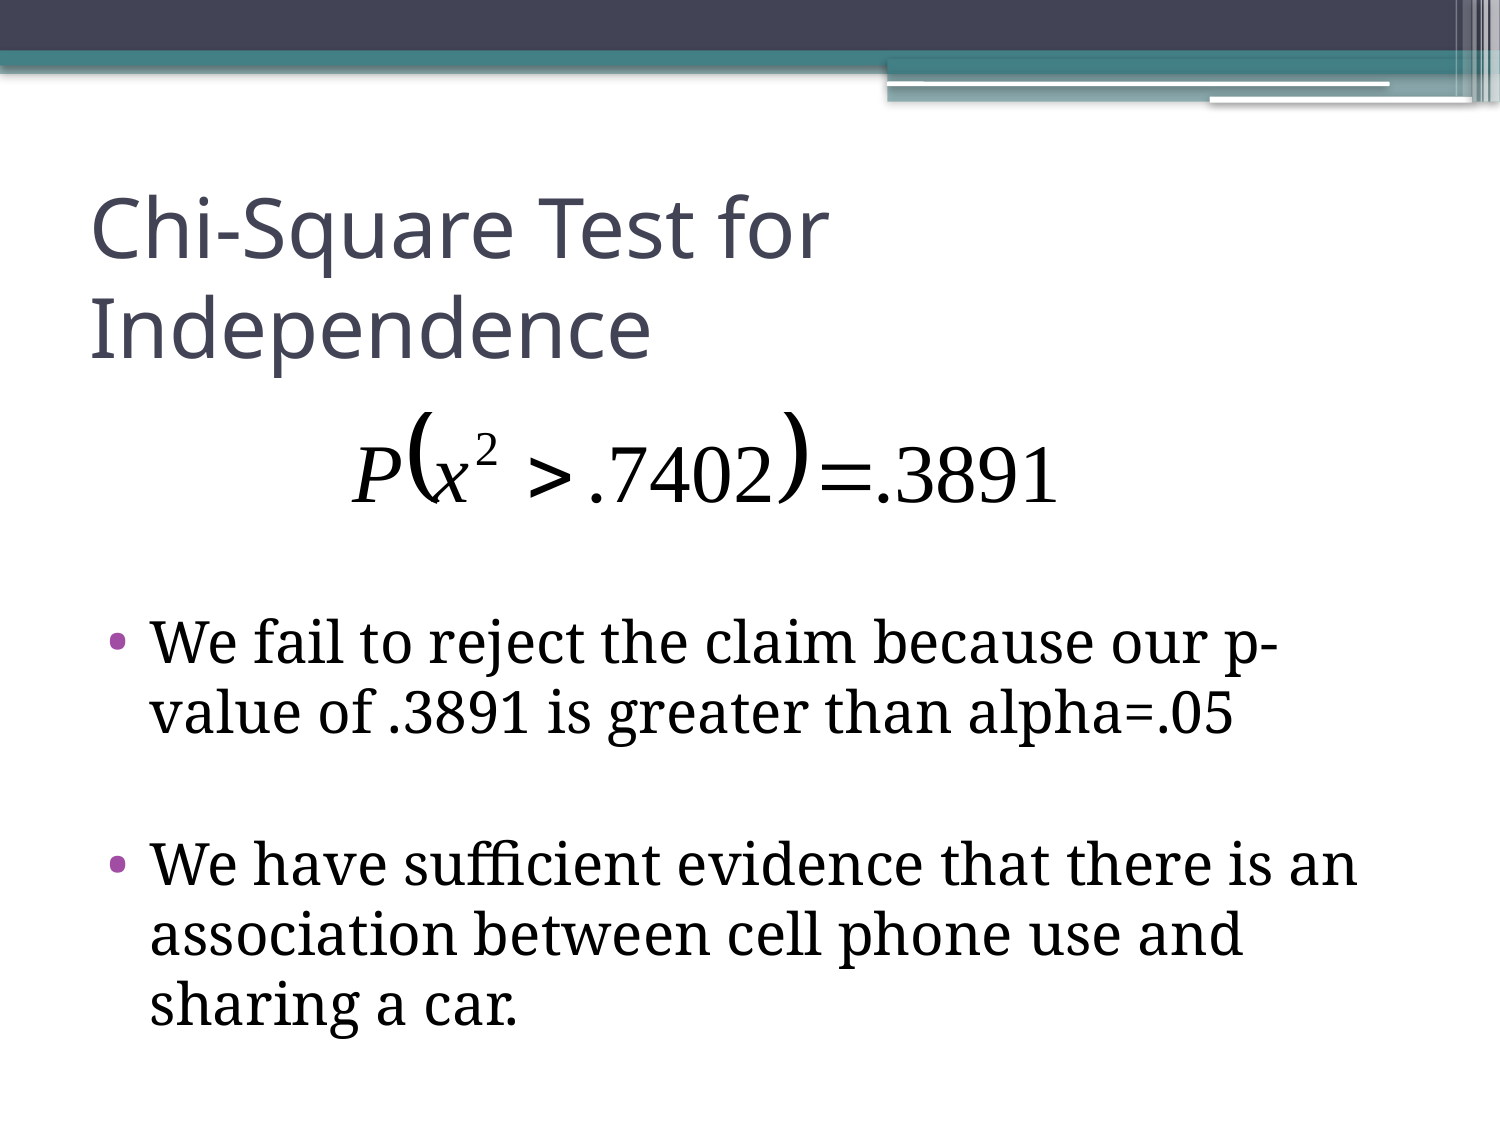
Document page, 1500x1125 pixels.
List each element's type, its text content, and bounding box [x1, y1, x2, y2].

title Chi-Square Test for Independence [75, 187, 1425, 363]
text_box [337, 412, 1067, 538]
list We fail to reject the claim because our p-value of .3891 is greater than alpha=.05 We have sufficient evidence that there is an association between cell phone use and sharing a car. [75, 368, 1425, 1045]
